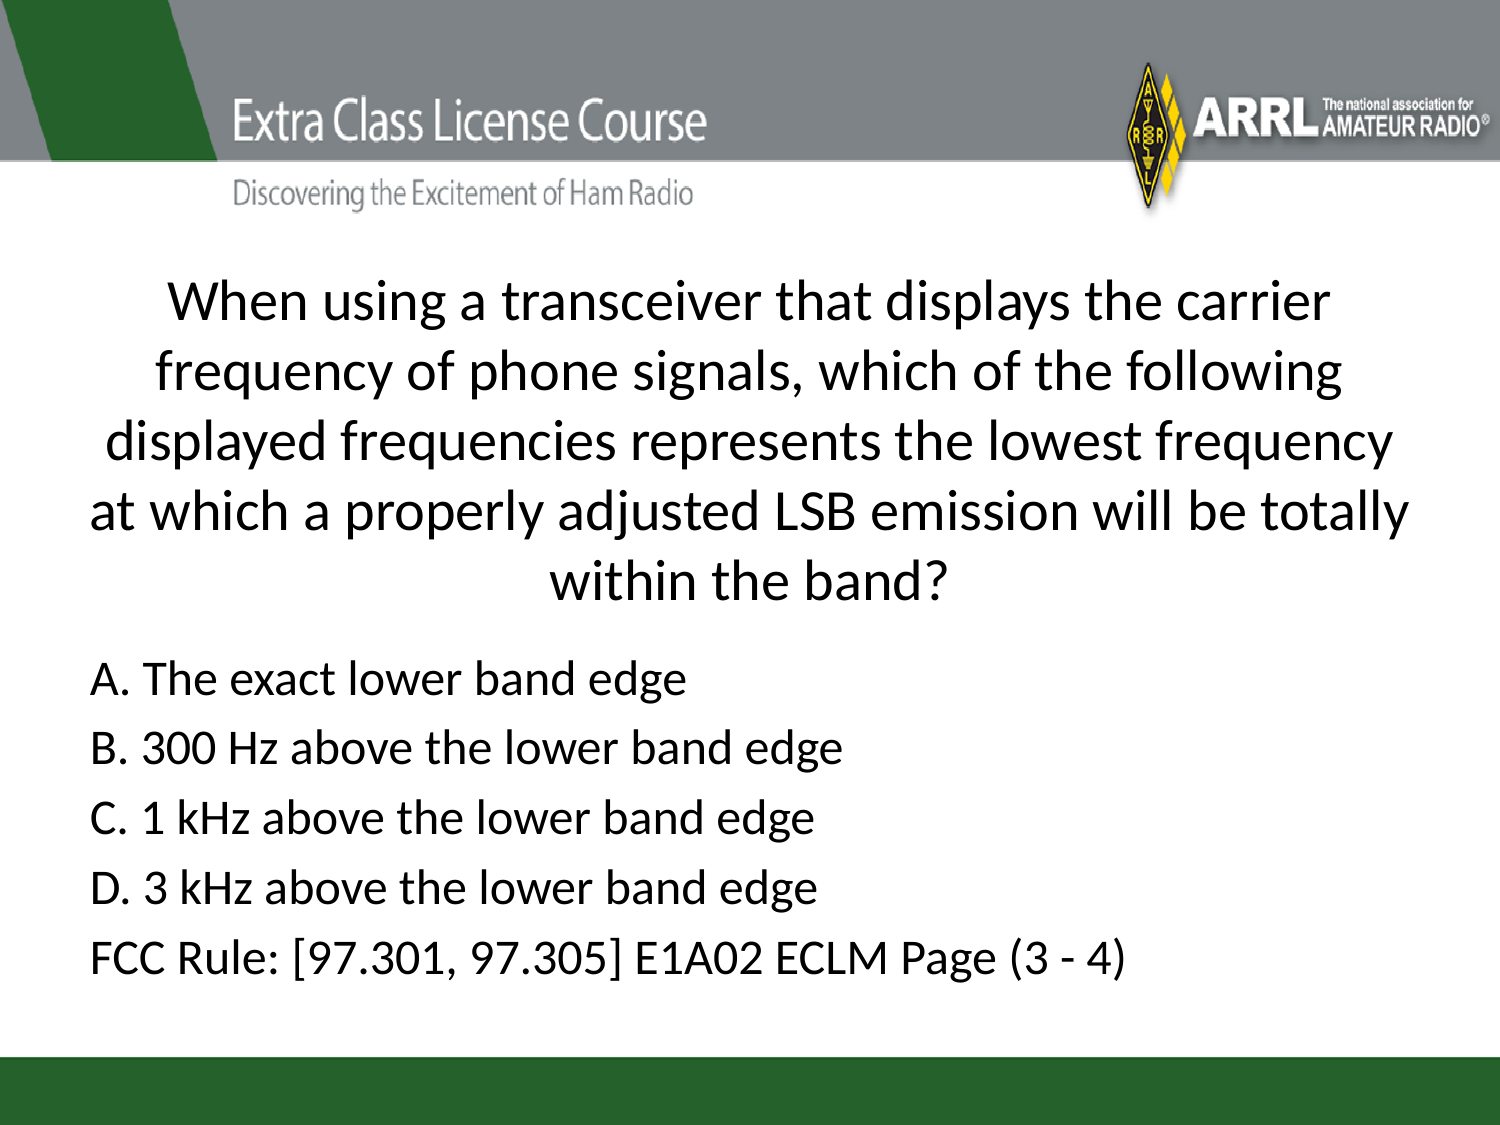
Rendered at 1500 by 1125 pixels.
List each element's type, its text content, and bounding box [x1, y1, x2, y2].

picture [0, 0, 1500, 1125]
title When using a transceiver that displays the carrier frequency of phone signals, which of the following displayed frequencies represents the lowest frequency at which a properly adjusted LSB emission will be totally within the band? [75, 254, 1425, 443]
list A. The exact lower band edge B. 300 Hz above the lower band edge C. 1 kHz above the lower band edge D. 3 kHz above the lower band edge FCC Rule: [97.301, 97.305] E1A02 ECLM Page (3 - 4) [75, 637, 1425, 1038]
